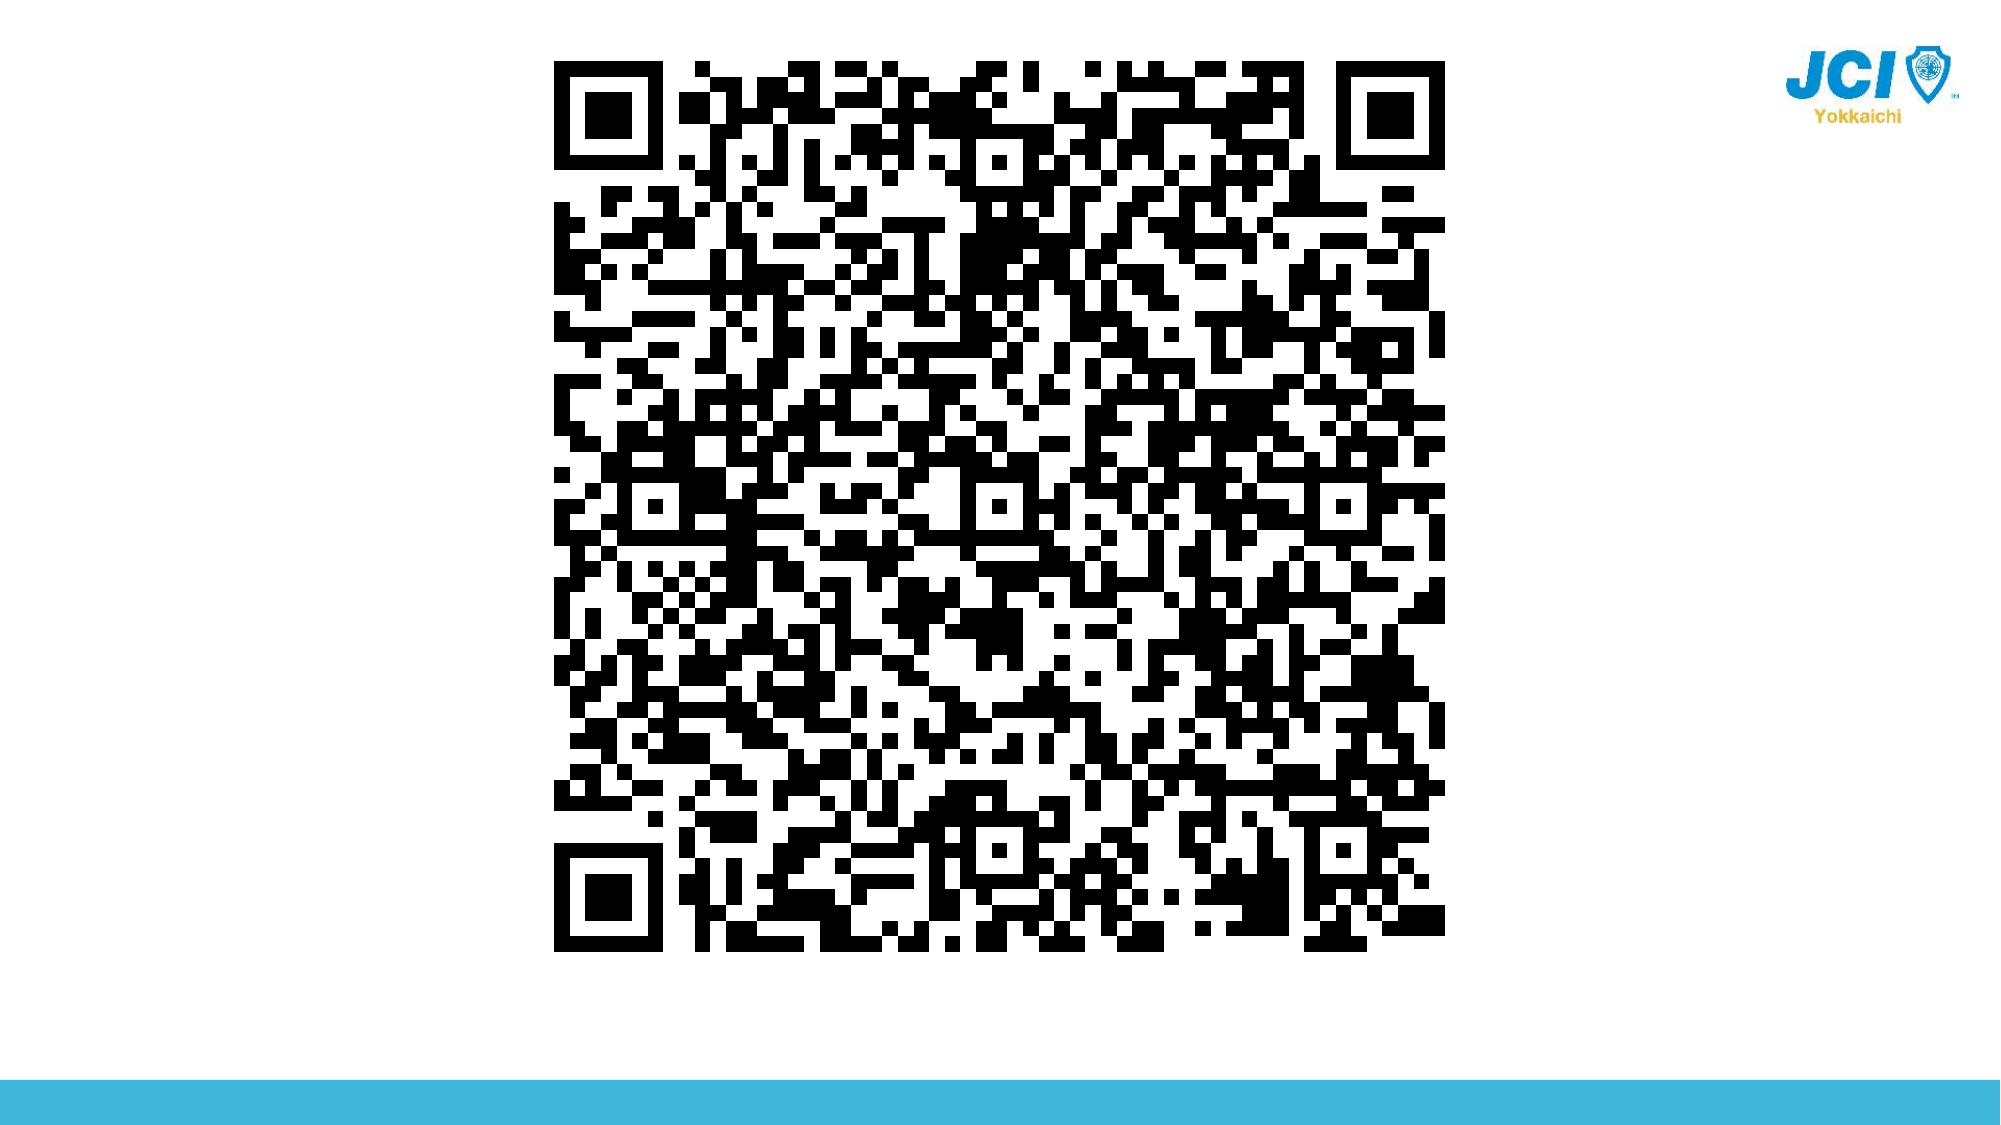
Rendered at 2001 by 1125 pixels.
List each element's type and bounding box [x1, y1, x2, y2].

picture [492, 0, 1508, 1015]
picture [1784, 45, 1961, 124]
